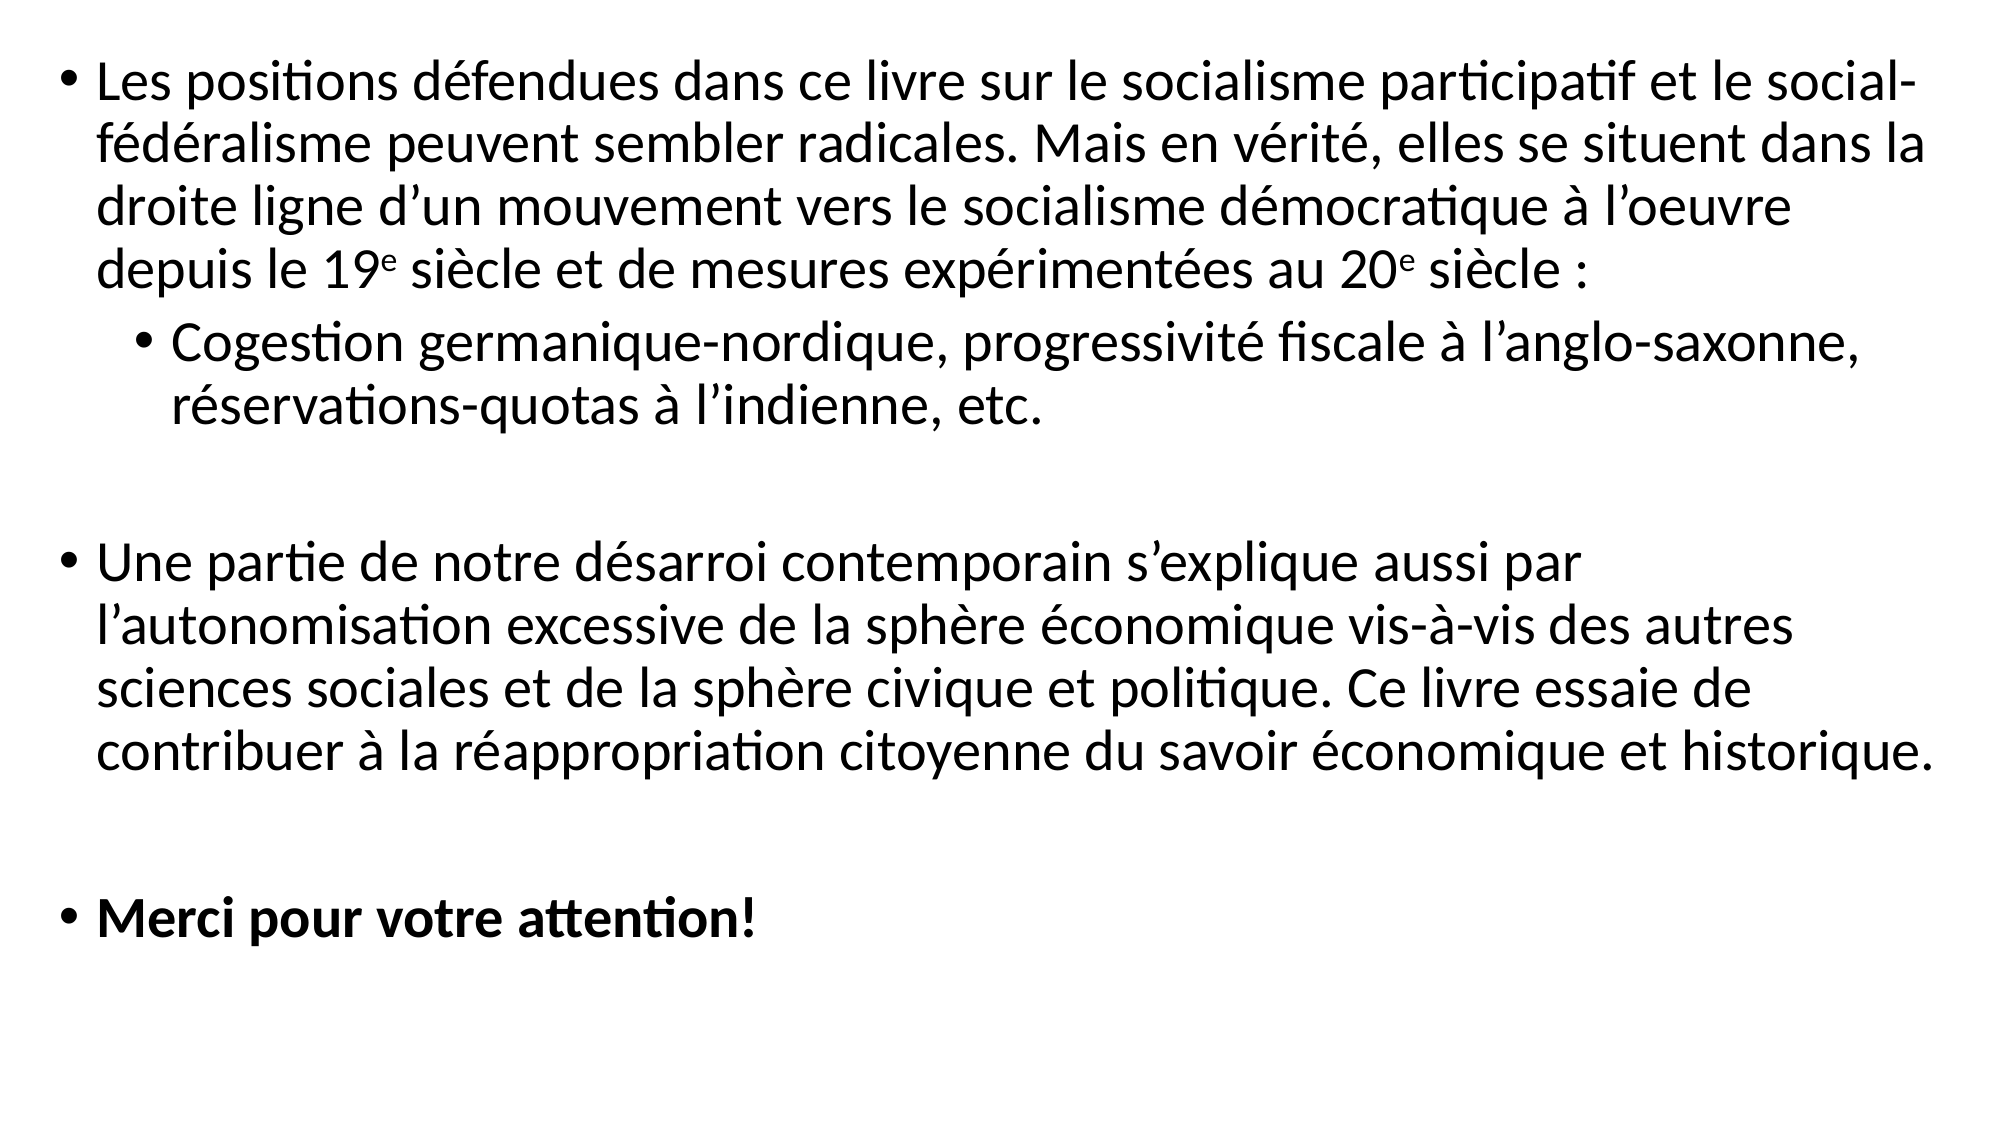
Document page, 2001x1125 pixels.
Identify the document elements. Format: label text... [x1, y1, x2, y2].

list Les positions défendues dans ce livre sur le socialisme participatif et le social-fédéralisme peuvent sembler radicales. Mais en vérité, elles se situent dans la droite ligne d’un mouvement vers le socialisme démocratique à l’oeuvre depuis le 19e siècle et de mesures expérimentées au 20e siècle : Cogestion germanique-nordique, progressivité fiscale à l’anglo-saxonne, réservations-quotas à l’indienne, etc. Une partie de notre désarroi contemporain s’explique aussi par l’autonomisation excessive de la sphère économique vis-à-vis des autres sciences sociales et de la sphère civique et politique. Ce livre essaie de contribuer à la réappropriation citoyenne du savoir économique et historique. Merci pour votre attention! [43, 42, 1963, 1065]
